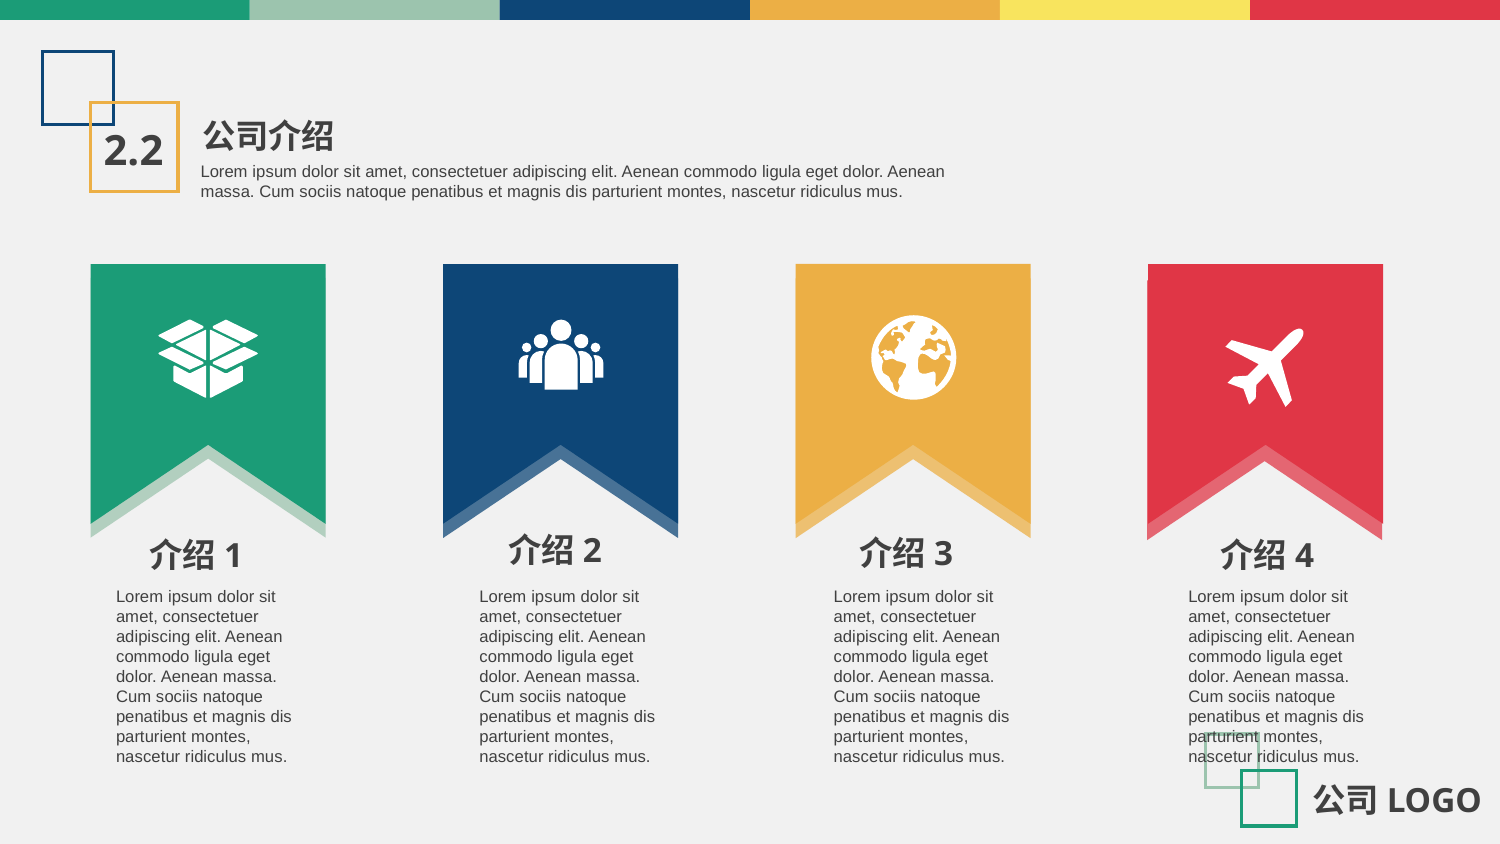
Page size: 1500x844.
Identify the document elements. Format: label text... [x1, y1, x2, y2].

text_box 介绍1 [135, 546, 258, 582]
text_box Lorem ipsum dolor sit amet, consectetuer adipiscing elit. Aenean commodo ligula eget dolor. Aenean massa. Cum sociis natoque penatibus et magnis dis parturient montes, nascetur ridiculus mus. [818, 578, 1033, 773]
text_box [442, 263, 679, 539]
text_box Lorem ipsum dolor sit amet, consectetuer adipiscing elit. Aenean commodo ligula eget dolor. Aenean massa. Cum sociis natoque penatibus et magnis dis parturient montes, nascetur ridiculus mus. [101, 578, 315, 773]
text_box Lorem ipsum dolor sit amet, consectetuer adipiscing elit. Aenean commodo ligula eget dolor. Aenean massa. Cum sociis natoque penatibus et magnis dis parturient montes, nascetur ridiculus mus. [185, 153, 972, 209]
text_box 介绍2 [493, 548, 617, 577]
text_box 介绍4 [1205, 549, 1329, 582]
text_box Lorem ipsum dolor sit amet, consectetuer adipiscing elit. Aenean commodo ligula eget dolor. Aenean massa. Cum sociis natoque penatibus et magnis dis parturient montes, nascetur ridiculus mus. [464, 578, 679, 773]
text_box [1146, 263, 1384, 541]
text_box 介绍3 [844, 548, 968, 580]
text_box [90, 263, 326, 538]
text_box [795, 263, 1031, 539]
text_box 公司介绍 [187, 108, 351, 153]
text_box Lorem ipsum dolor sit amet, consectetuer adipiscing elit. Aenean commodo ligula eget dolor. Aenean massa. Cum sociis natoque penatibus et magnis dis parturient montes, nascetur ridiculus mus. [1173, 578, 1388, 773]
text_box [41, 51, 179, 192]
